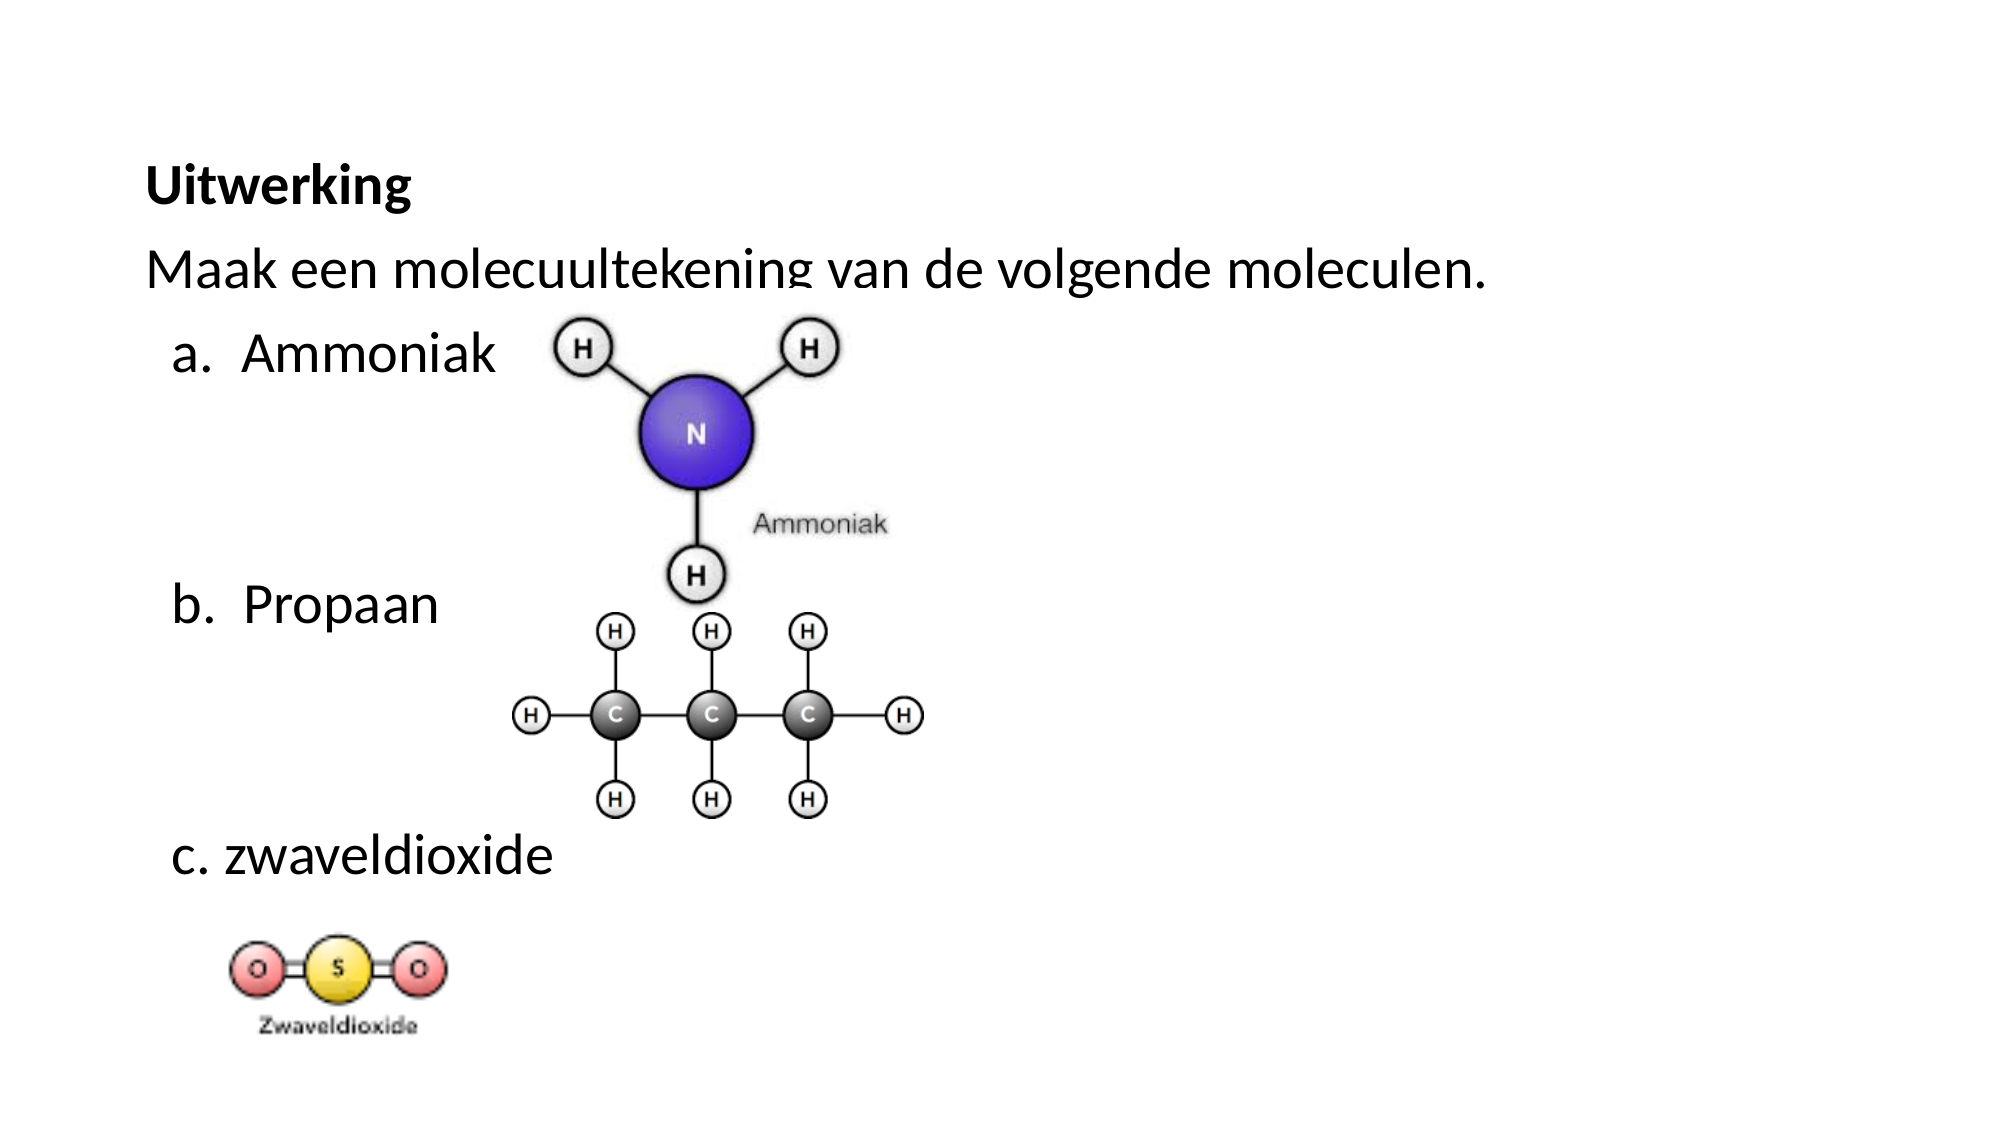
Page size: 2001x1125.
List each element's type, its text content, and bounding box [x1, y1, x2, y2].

picture [512, 288, 925, 819]
list Uitwerking Maak een molecuultekening van de volgende moleculen. a. Ammoniak b. Propaan c. zwaveldioxide [130, 147, 1856, 946]
picture [198, 895, 528, 1075]
